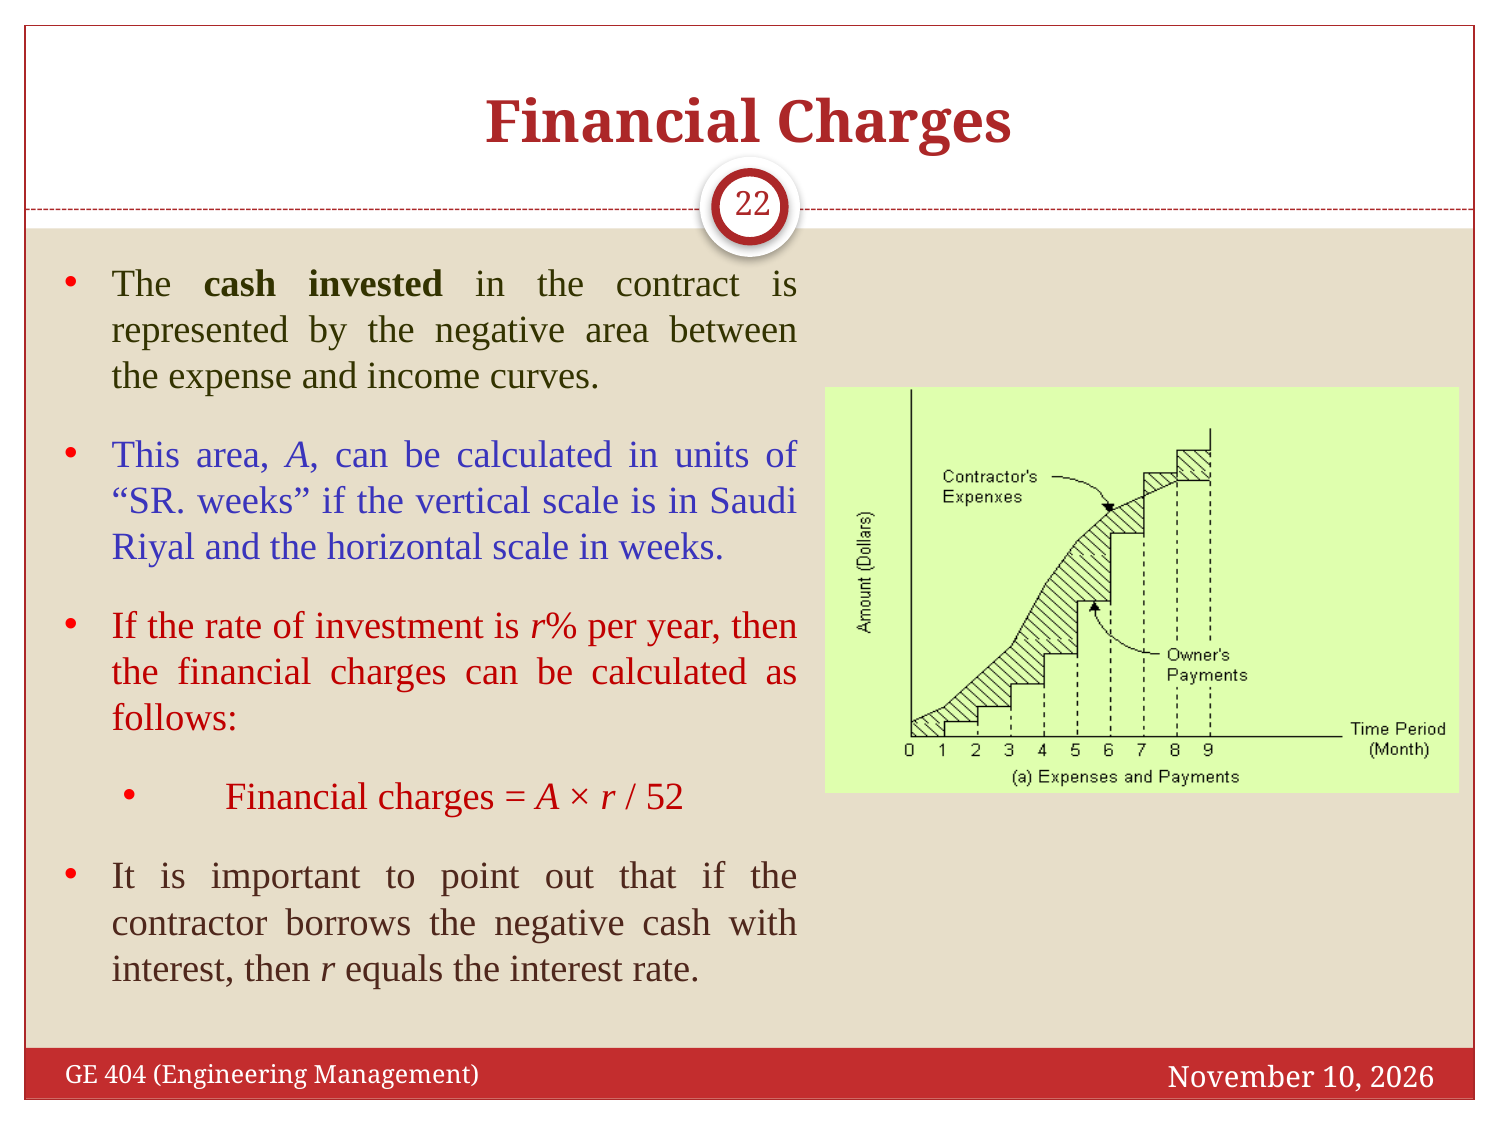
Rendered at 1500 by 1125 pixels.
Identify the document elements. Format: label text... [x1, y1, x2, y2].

list The cash invested in the contract is represented by the negative area between the expense and income curves. This area, A, can be calculated in units of “SR. weeks” if the vertical scale is in Saudi Riyal and the horizontal scale in weeks. If the rate of investment is r% per year, then the financial charges can be calculated as follows: Financial charges = A × r / 52 It is important to point out that if the contractor borrows the negative cash with interest, then r equals the interest rate. [49, 250, 813, 1001]
picture [824, 387, 1460, 793]
title Financial Charges [49, 37, 1450, 162]
footer GE 404 (Engineering Management) [50, 1051, 638, 1112]
slide_number 22 [715, 168, 791, 241]
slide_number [950, 1050, 1450, 1111]
